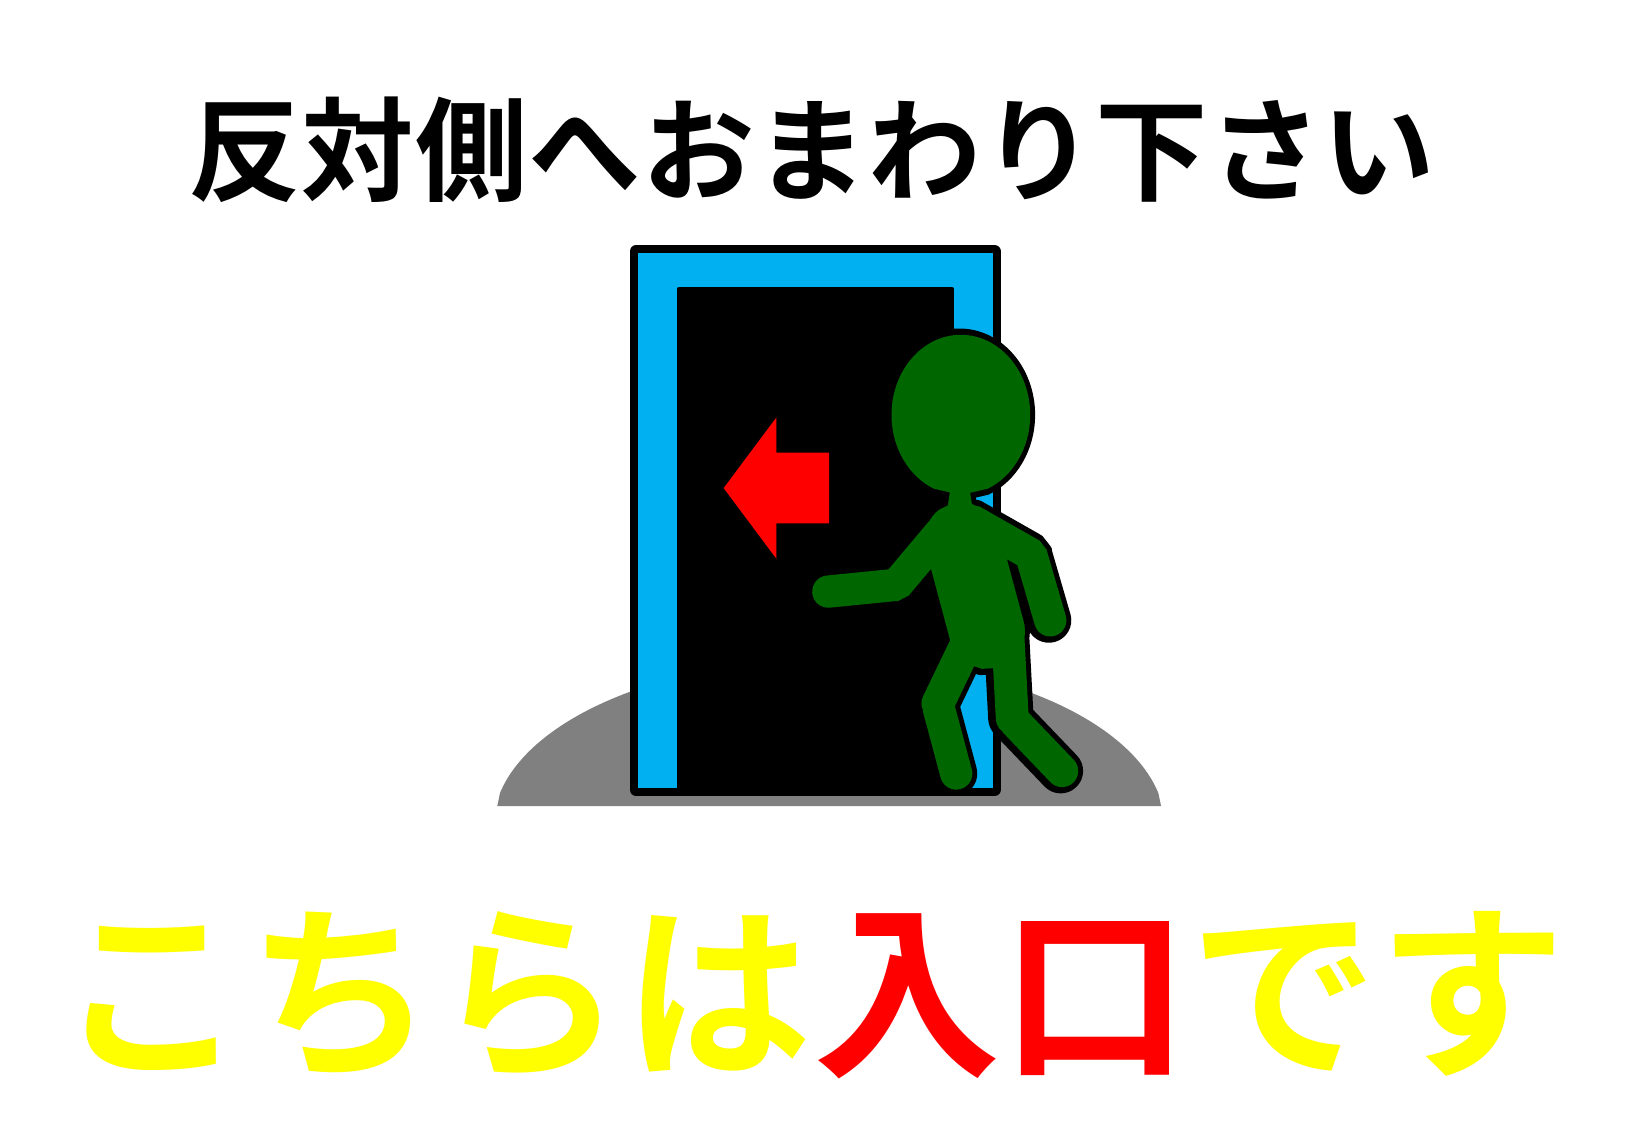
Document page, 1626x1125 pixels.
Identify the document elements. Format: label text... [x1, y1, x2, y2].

text_box こちらは入口です [0, 867, 1625, 1108]
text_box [497, 251, 1162, 807]
text_box 反対側へおまわり下さい [0, 73, 1625, 223]
